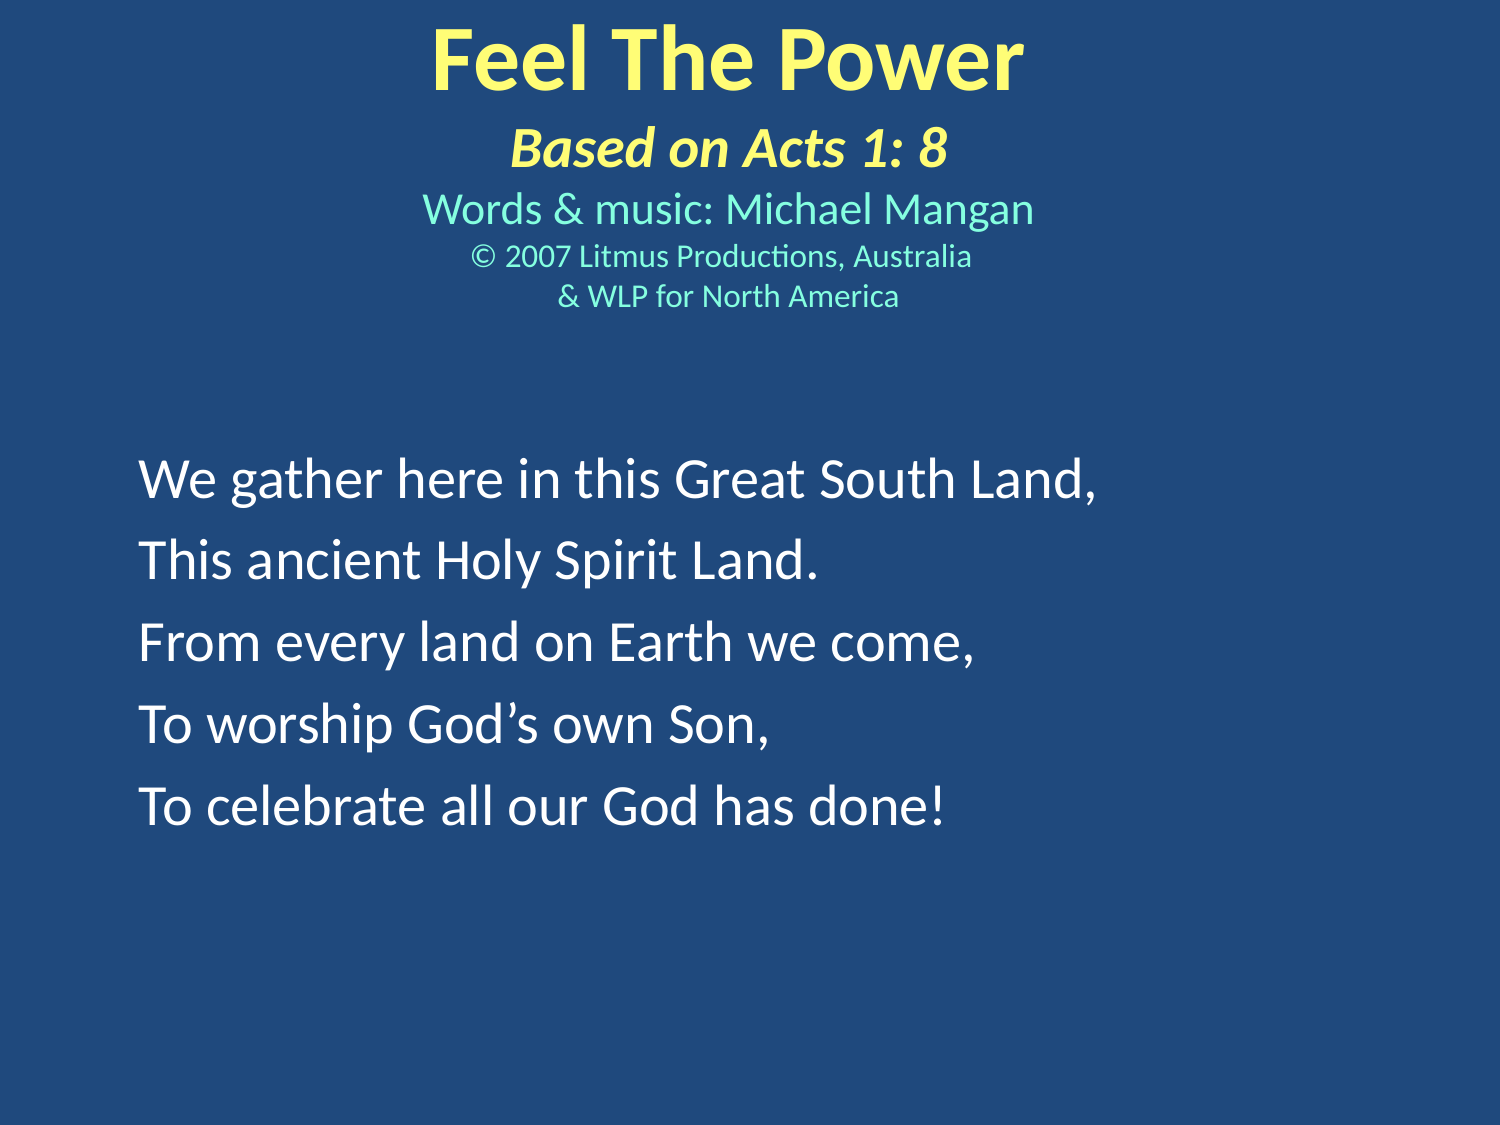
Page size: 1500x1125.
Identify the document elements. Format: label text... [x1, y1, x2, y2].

text_box Feel The Power Based on Acts 1: 8 Words & music: Michael Mangan © 2007 Litmus Productions, Australia & WLP for North America [41, 0, 1417, 315]
list We gather here in this Great South Land, This ancient Holy Spirit Land. From every land on Earth we come, To worship God’s own Son, To celebrate all our God has done! [123, 432, 1441, 870]
